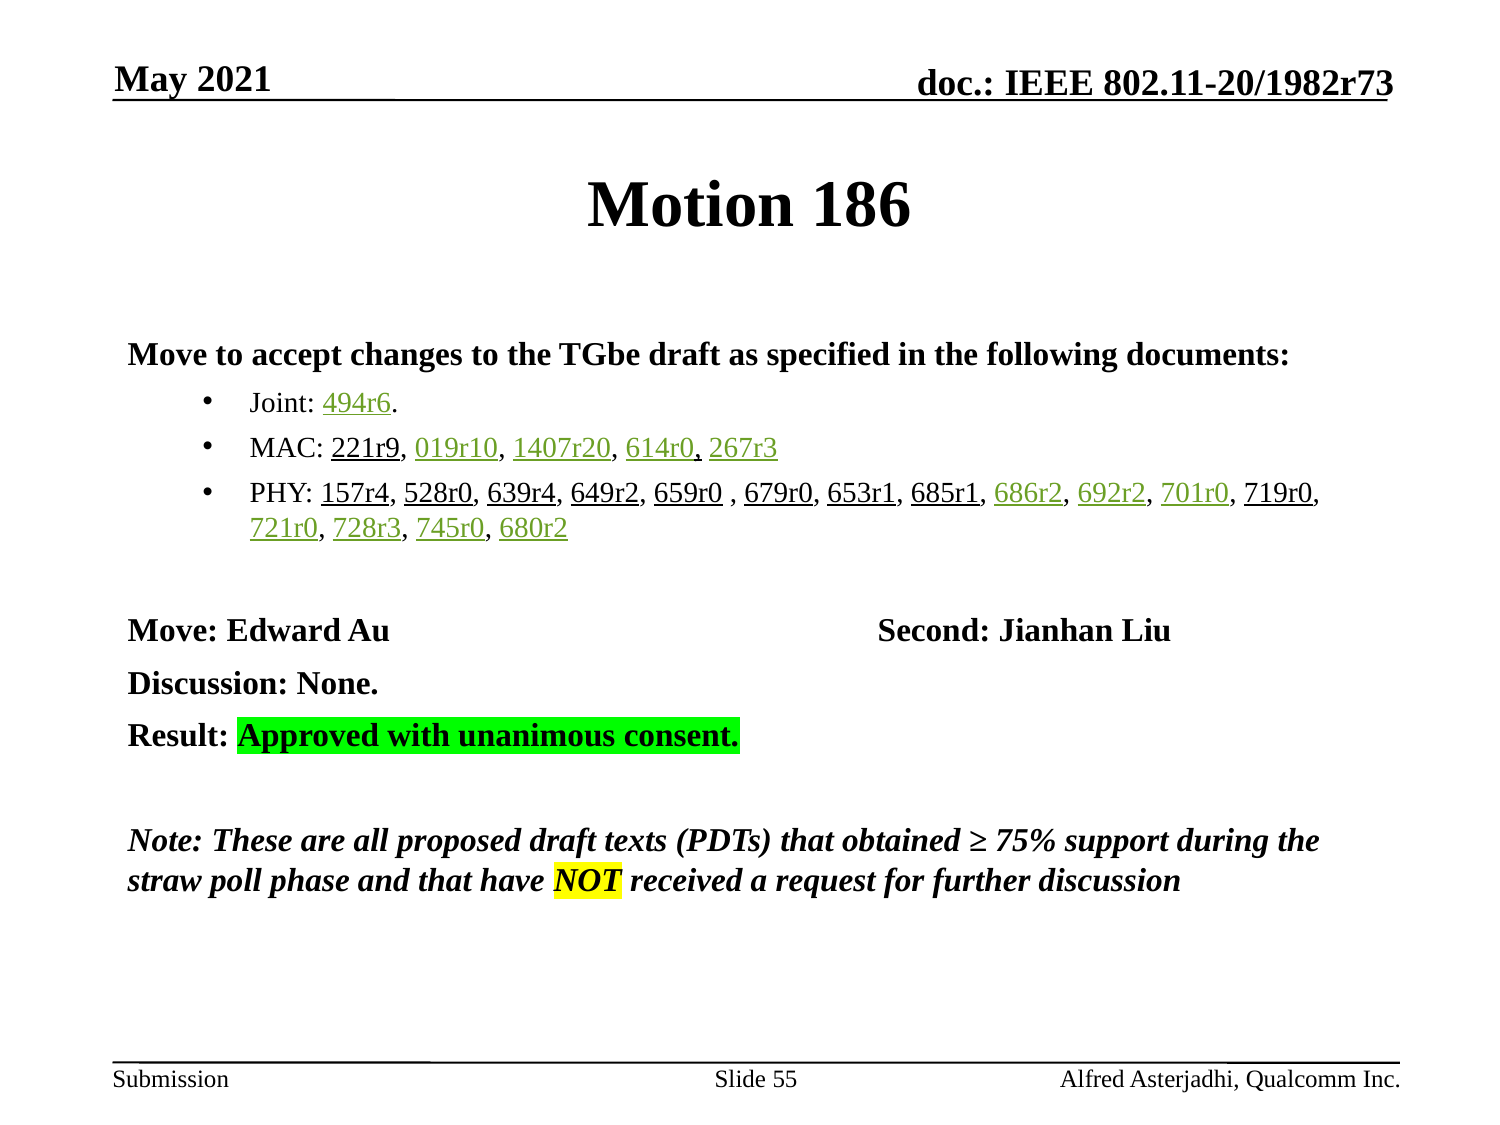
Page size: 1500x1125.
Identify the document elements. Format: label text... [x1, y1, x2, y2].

slide_number Slide 55 [712, 1061, 800, 1123]
title Motion 186 [112, 112, 1388, 288]
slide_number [114, 54, 423, 100]
footer Alfred Asterjadhi, Qualcomm Inc. [878, 1061, 1402, 1093]
list Move to accept changes to the TGbe draft as specified in the following documents: Joint: 494r6. MAC: 221r9, 019r10, 1407r20, 614r0, 267r3 PHY: 157r4, 528r0, 639r4, 649r2, 659r0 , 679r0, 653r1, 685r1, 686r2, 692r2, 701r0, 719r0, 721r0, 728r3, 745r0, 680r2 Move: Edward Au Second: Jianhan Liu Discussion: None. Result: Approved with unanimous consent. Note: These are all proposed draft texts (PDTs) that obtained ≥ 75% support during the straw poll phase and that have NOT received a request for further discussion [112, 324, 1388, 1000]
